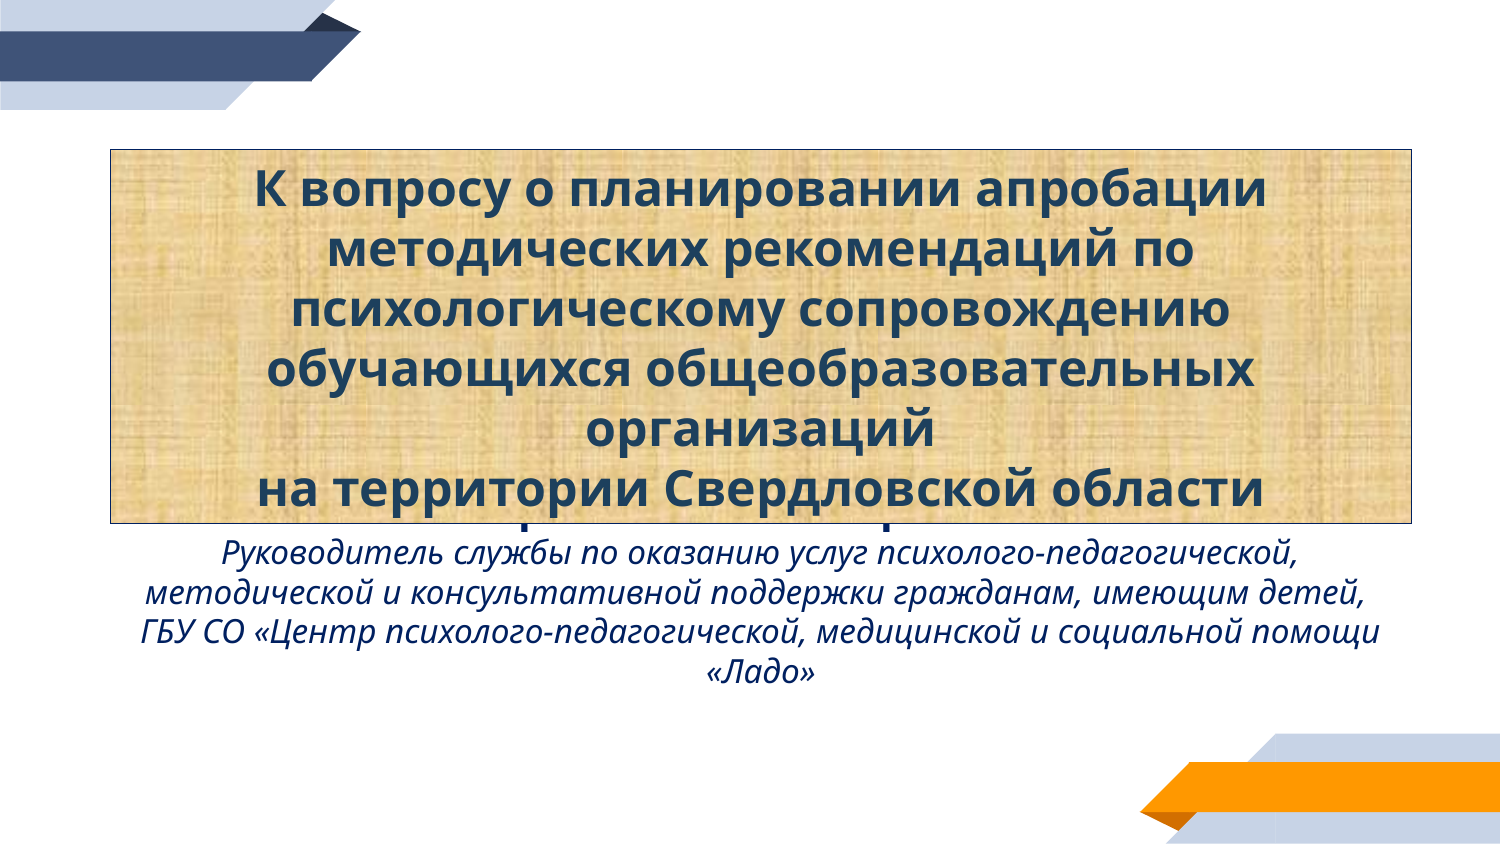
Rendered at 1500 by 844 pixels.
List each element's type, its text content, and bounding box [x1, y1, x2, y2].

text_box К вопросу о планировании апробации методических рекомендаций по психологическому сопровождению обучающихся общеобразовательных организаций на территории Свердловской области [110, 149, 1412, 524]
title Баринова Елена Сергеевна Руководитель службы по оказанию услуг психолого-педагогической, методической и консультативной поддержки гражданам, имеющим детей, ГБУ СО «Центр психолого-педагогической, медицинской и социальной помощи «Ладо» [106, 437, 1416, 734]
